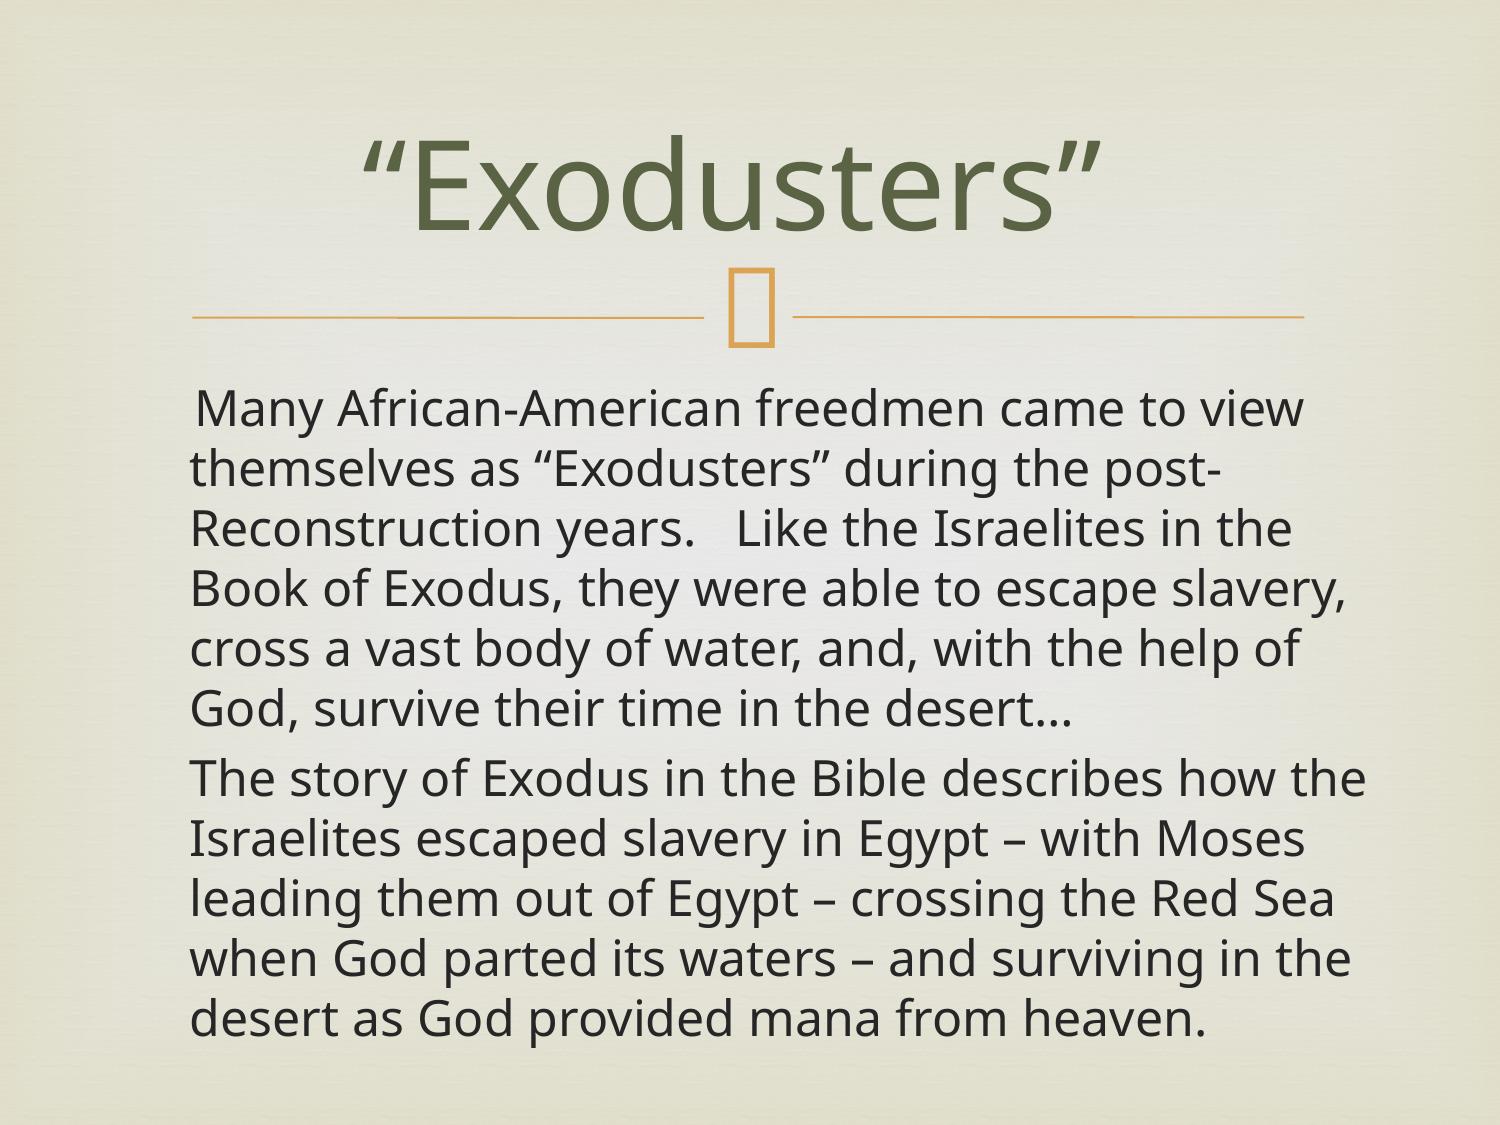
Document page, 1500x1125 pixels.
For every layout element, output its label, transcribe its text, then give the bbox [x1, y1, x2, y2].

list Many African-American freedmen came to view themselves as “Exodusters” during the post-Reconstruction years. Like the Israelites in the Book of Exodus, they were able to escape slavery, cross a vast body of water, and, with the help of God, survive their time in the desert… The story of Exodus in the Bible describes how the Israelites escaped slavery in Egypt – with Moses leading them out of Egypt – crossing the Red Sea when God parted its waters – and surviving in the desert as God provided mana from heaven. [114, 368, 1386, 1005]
title “Exodusters” [112, 93, 1386, 267]
